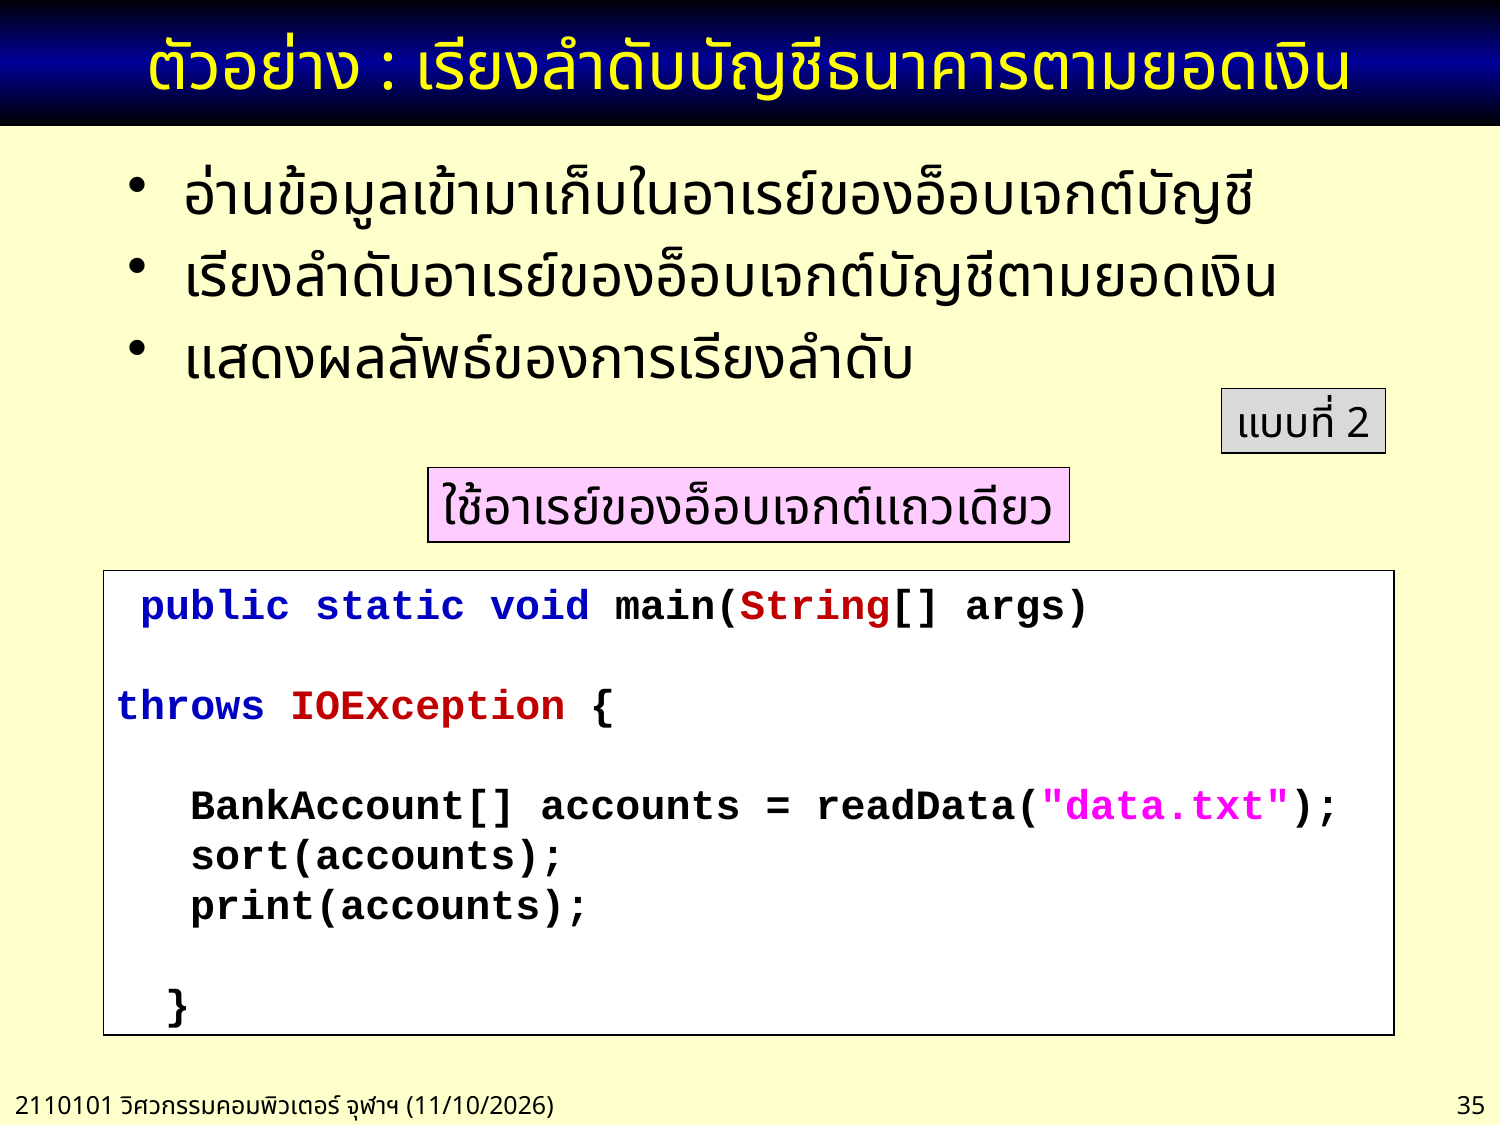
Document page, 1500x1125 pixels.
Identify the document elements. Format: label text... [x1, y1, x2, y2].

text_box ใช้อาเรย์ของอ็อบเจกต์แถวเดียว [427, 467, 1070, 543]
text_box แบบที่ 2 [1221, 388, 1386, 454]
text_box public static void main(String[] args) throws IOException { BankAccount[] accounts = readData("data.txt"); sort(accounts); print(accounts); } [103, 570, 1395, 1036]
title ตัวอย่าง : เรียงลำดับบัญชีธนาคารตามยอดเงิน [0, 0, 1500, 126]
list อ่านข้อมูลเข้ามาเก็บในอาเรย์ของอ็อบเจกต์บัญชี เรียงลำดับอาเรย์ของอ็อบเจกต์บัญชีตามยอดเงิน แสดงผลลัพธ์ของการเรียงลำดับ [112, 148, 1412, 987]
